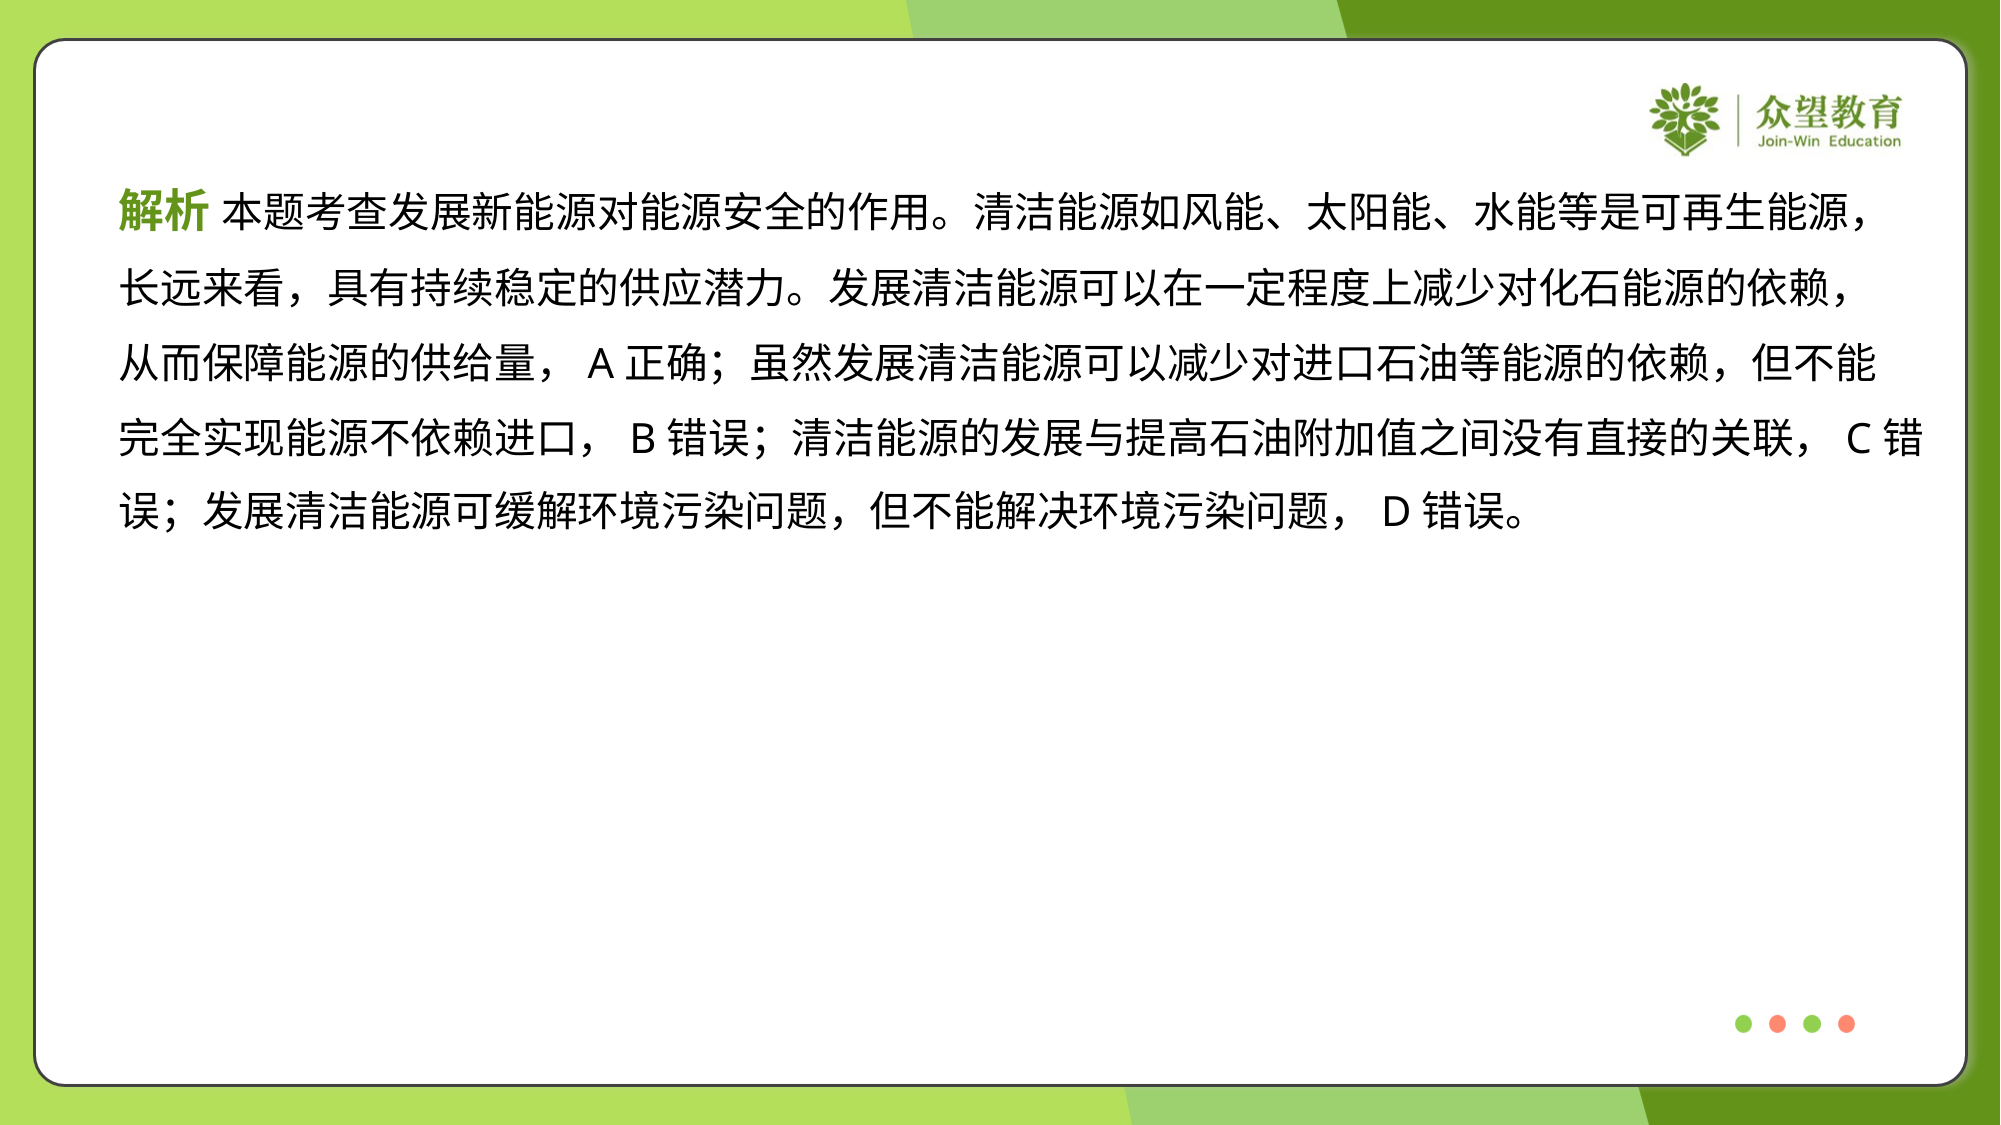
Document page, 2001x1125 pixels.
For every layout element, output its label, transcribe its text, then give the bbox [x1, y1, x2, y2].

text_box 解析 本题考查发展新能源对能源安全的作用。清洁能源如风能、太阳能、水能等是可再生能源， 长远来看，具有持续稳定的供应潜力。发展清洁能源可以在一定程度上减少对化石能源的依赖， 从而保障能源的供给量，A正确；虽然发展清洁能源可以减少对进口石油等能源的依赖，但不能 完全实现能源不依赖进口，B错误；清洁能源的发展与提高石油附加值之间没有直接的关联，C错 误；发展清洁能源可缓解环境污染问题，但不能解决环境污染问题，D错误。 [118, 159, 1883, 527]
picture [0, 0, 2000, 1125]
